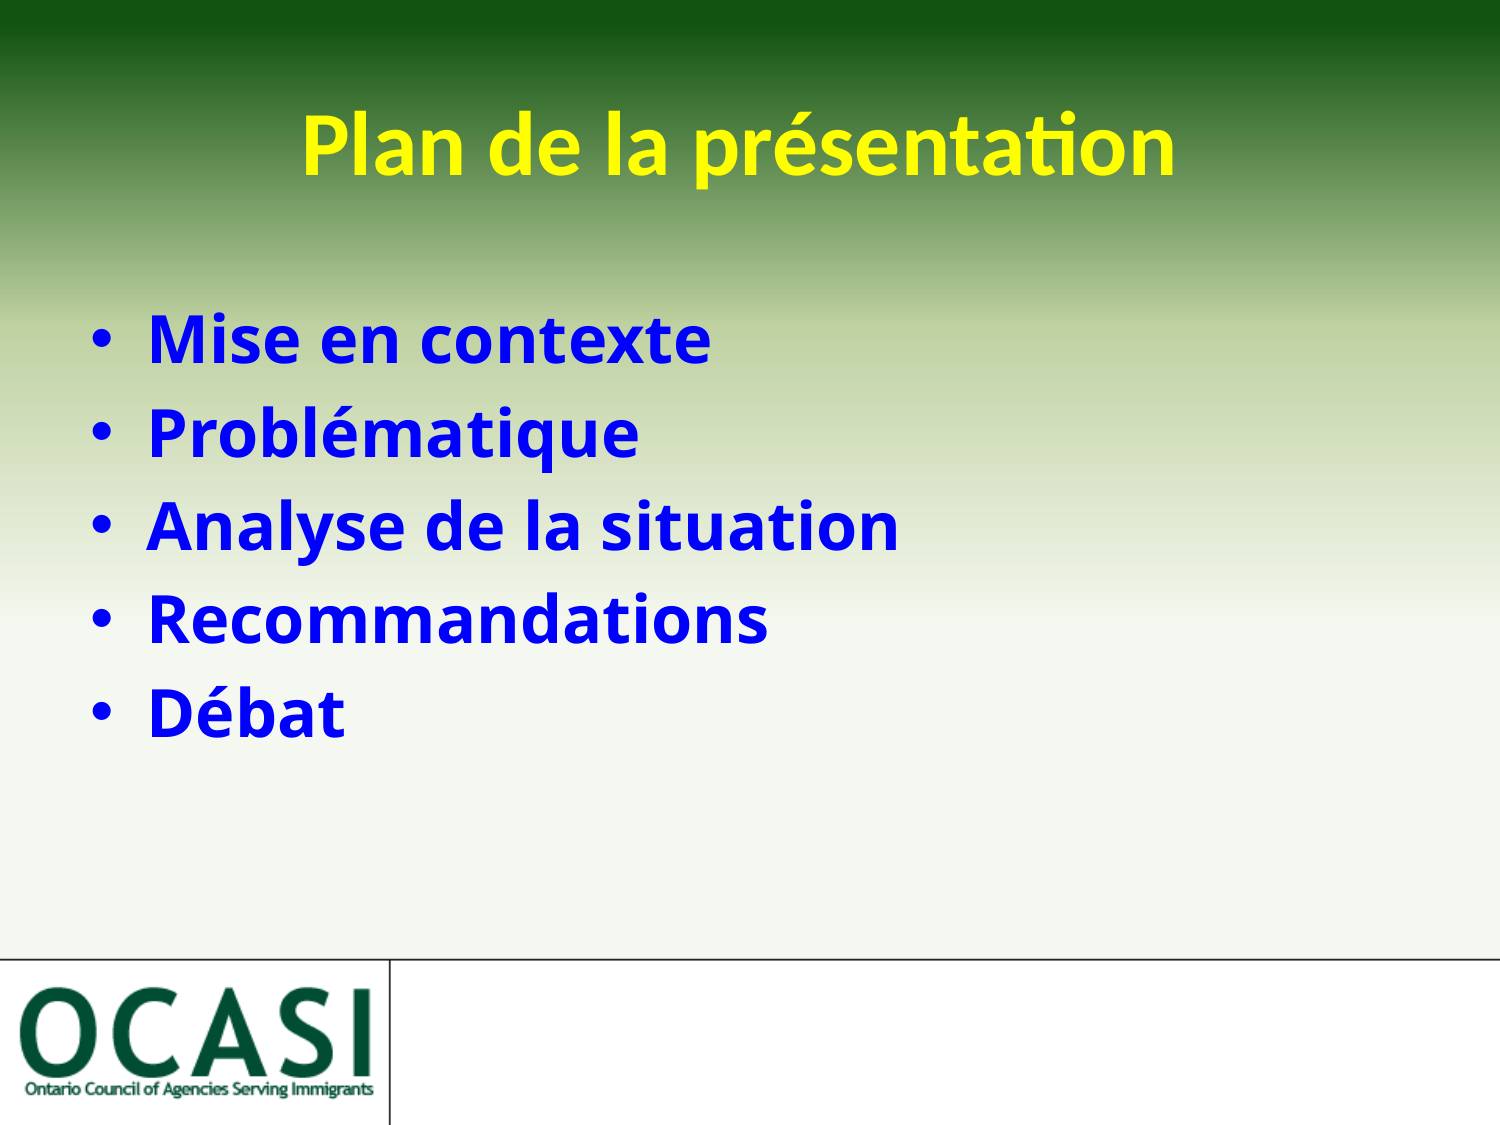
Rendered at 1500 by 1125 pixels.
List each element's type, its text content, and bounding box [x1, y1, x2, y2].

list Mise en contexte Problématique Analyse de la situation Recommandations Débat [75, 196, 1425, 953]
title Plan de la présentation [75, 45, 1425, 196]
picture [0, 0, 1500, 1125]
